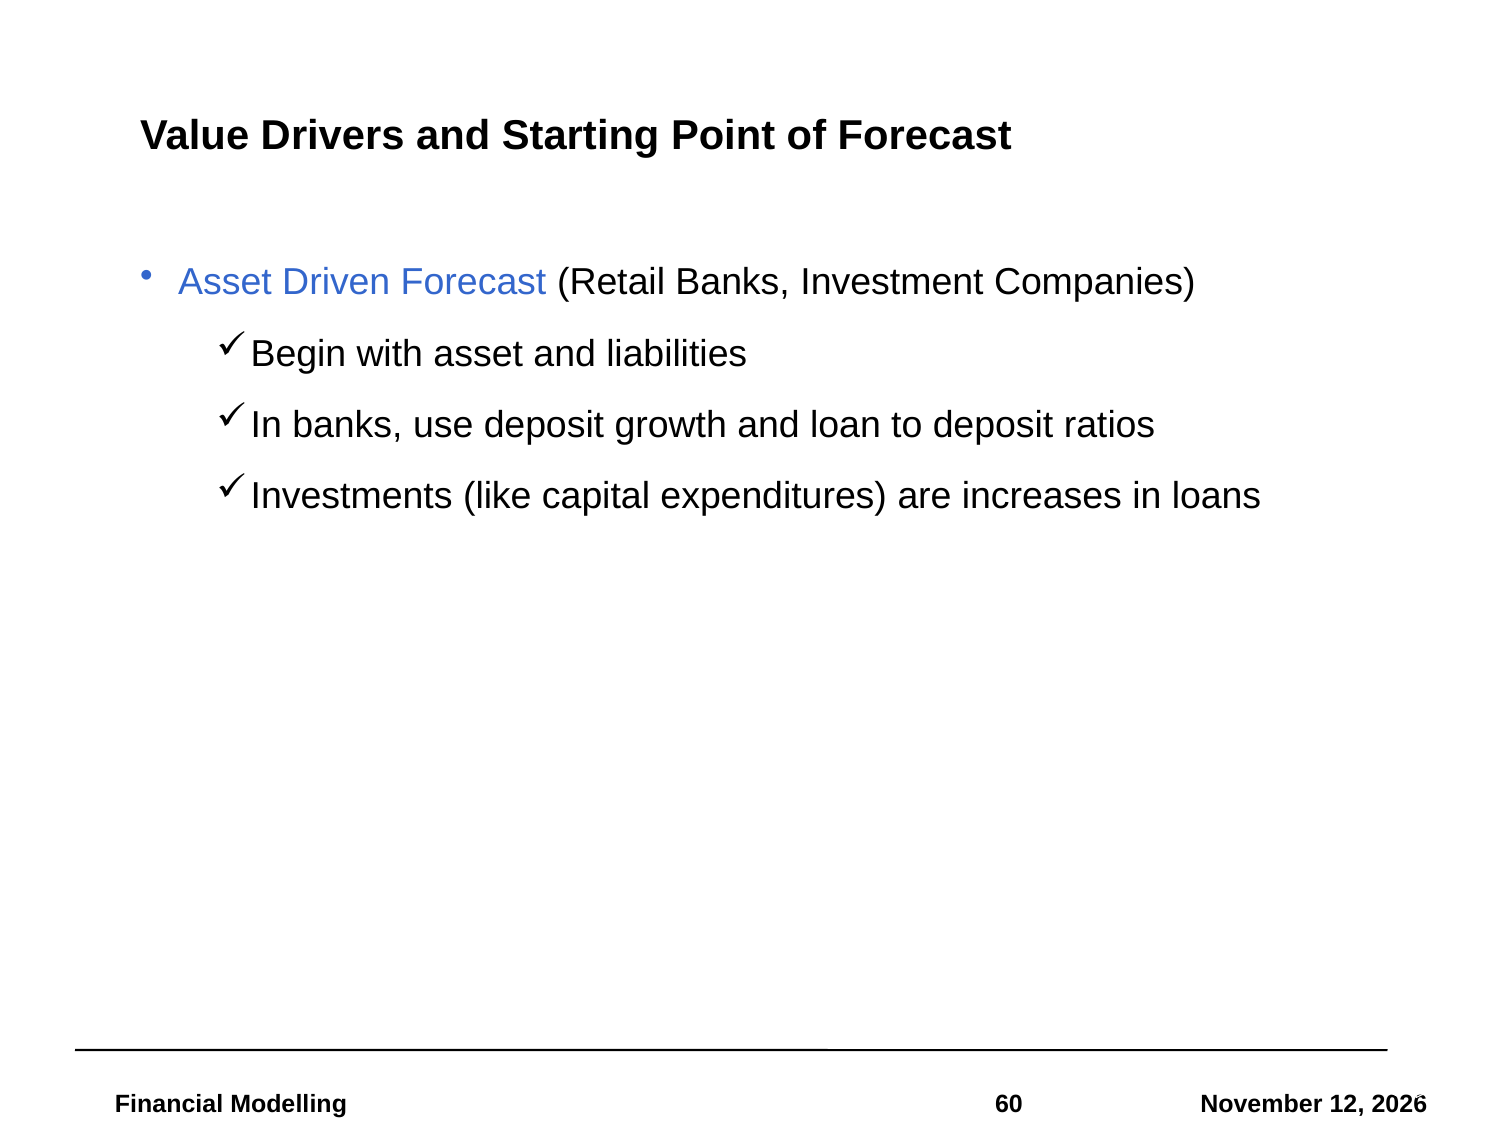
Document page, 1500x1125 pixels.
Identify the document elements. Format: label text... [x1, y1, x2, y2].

title Value Drivers and Starting Point of Forecast [124, 99, 1413, 226]
list Asset Driven Forecast (Retail Banks, Investment Companies) Begin with asset and liabilities In banks, use deposit growth and loan to deposit ratios Investments (like capital expenditures) are increases in loans [124, 249, 1413, 1001]
